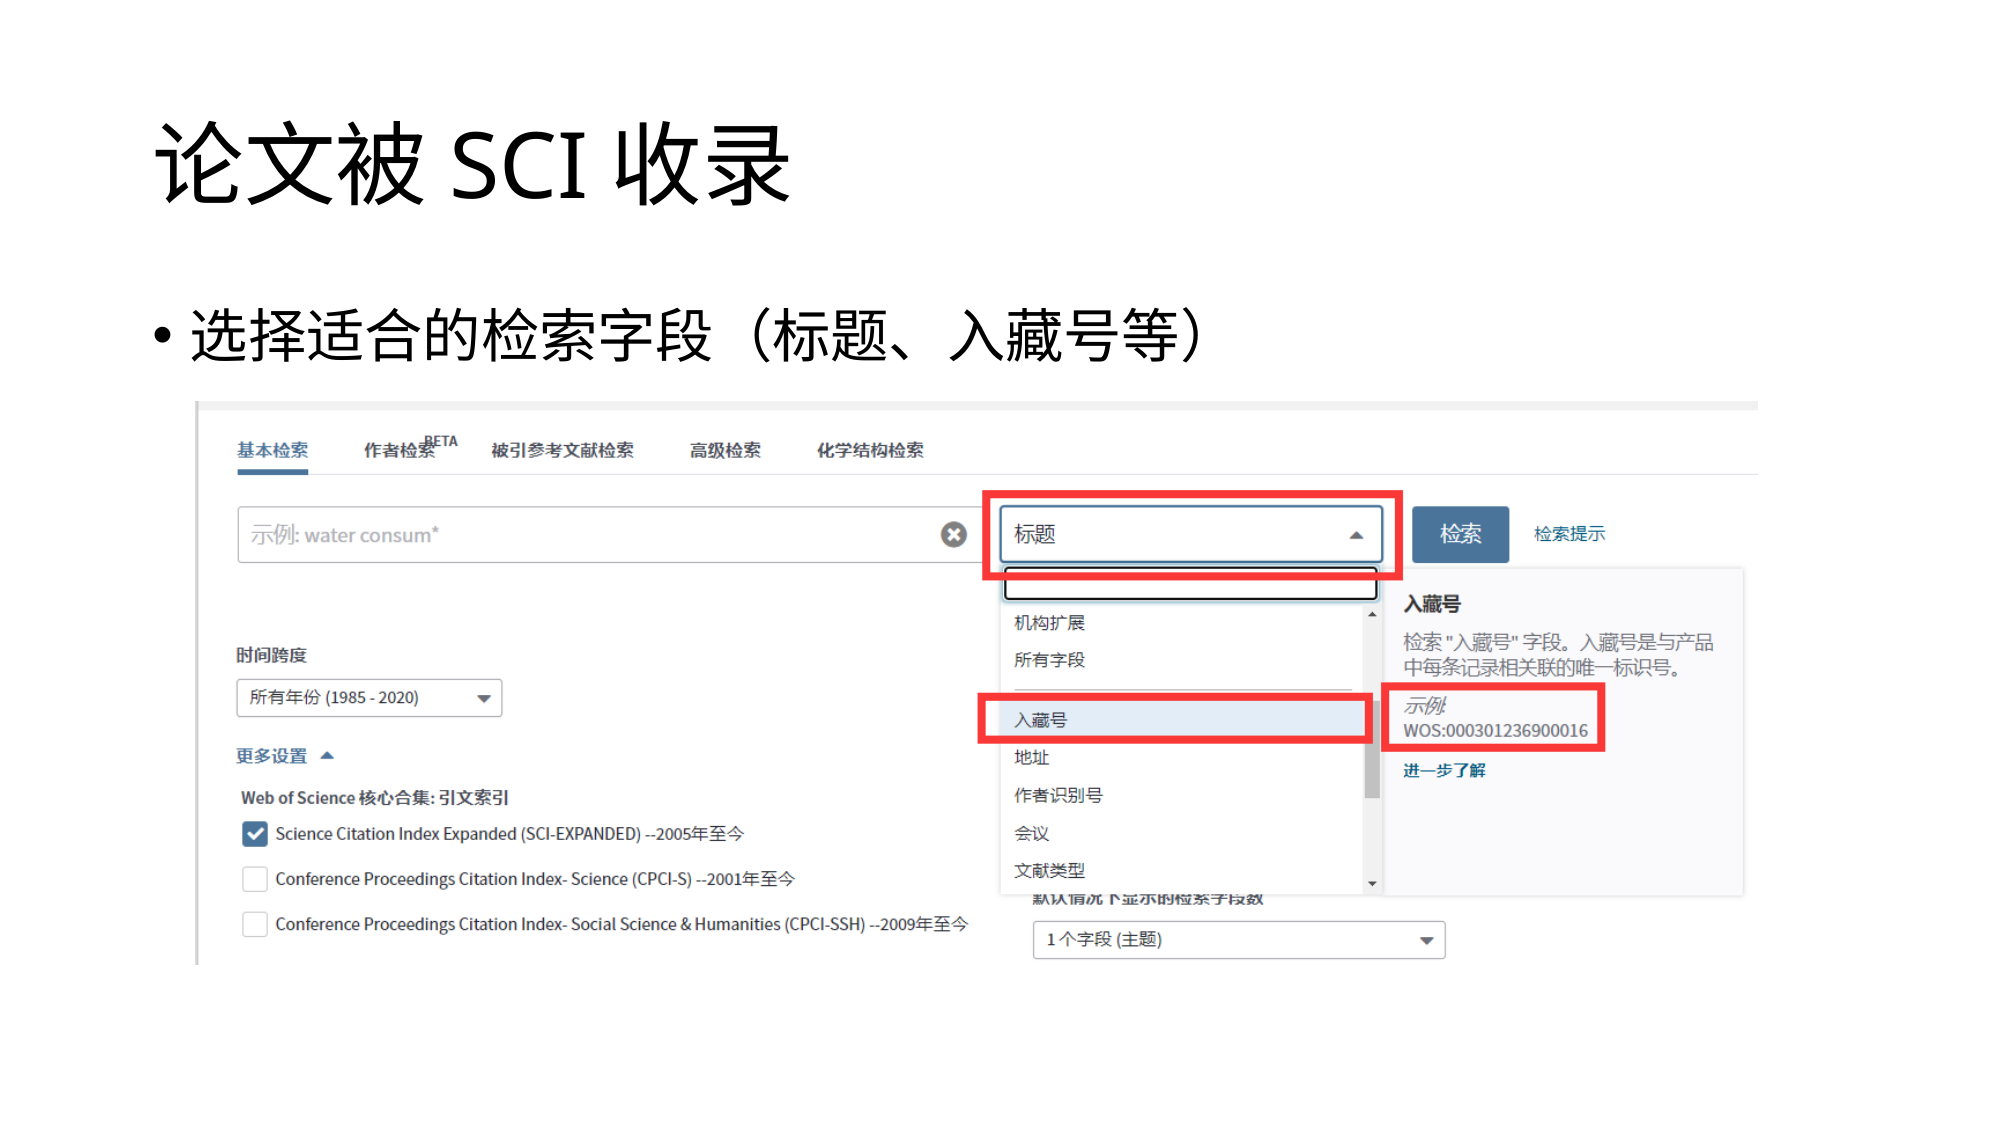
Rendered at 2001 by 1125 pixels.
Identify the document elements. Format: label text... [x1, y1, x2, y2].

picture [195, 401, 1758, 965]
title 论文被SCI收录 [137, 59, 1863, 278]
list 选择适合的检索字段（标题、入藏号等） [137, 299, 1863, 1014]
